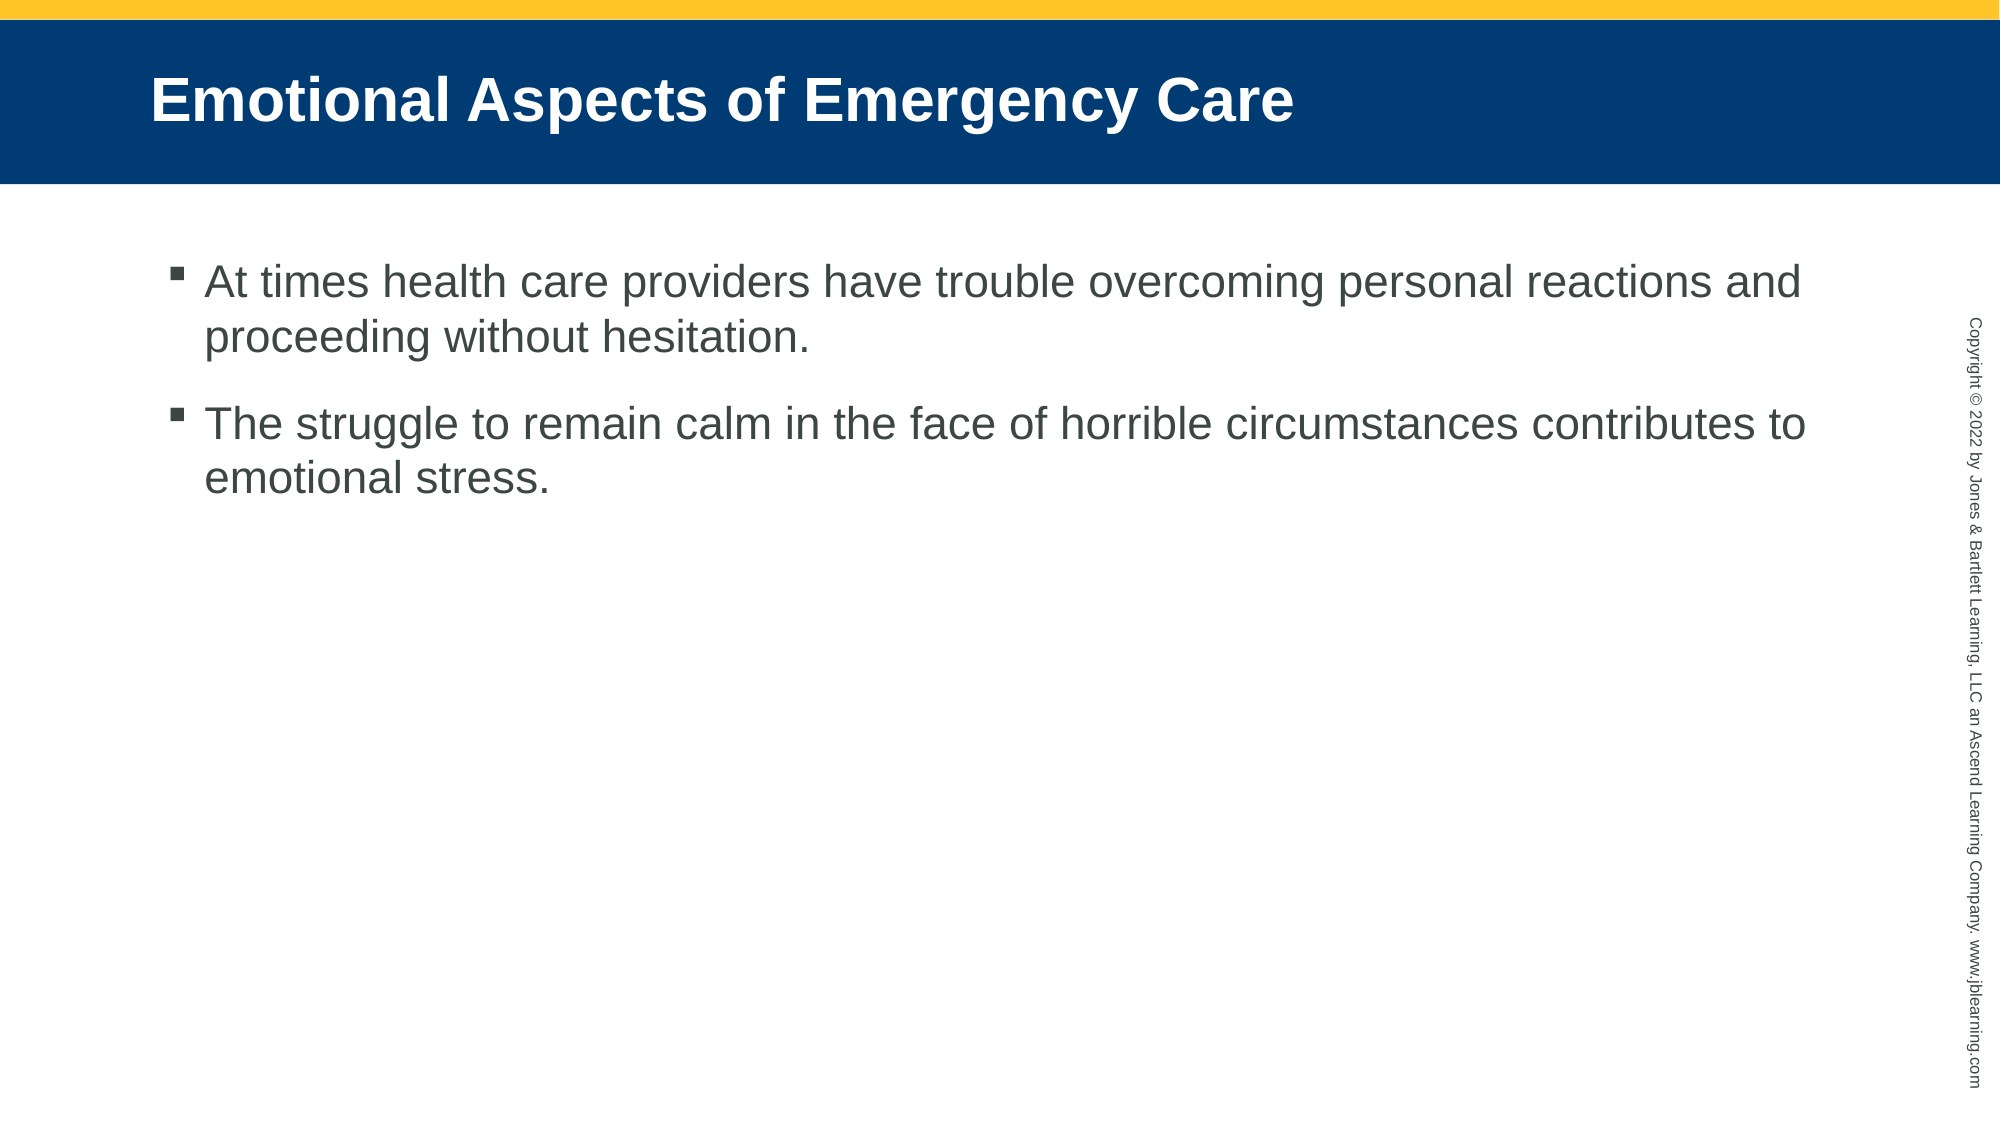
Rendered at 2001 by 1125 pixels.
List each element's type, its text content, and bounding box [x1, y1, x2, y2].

list At times health care providers have trouble overcoming personal reactions and proceeding without hesitation. The struggle to remain calm in the face of horrible circumstances contributes to emotional stress. [151, 244, 1840, 1016]
title Emotional Aspects of Emergency Care [0, 19, 2000, 185]
